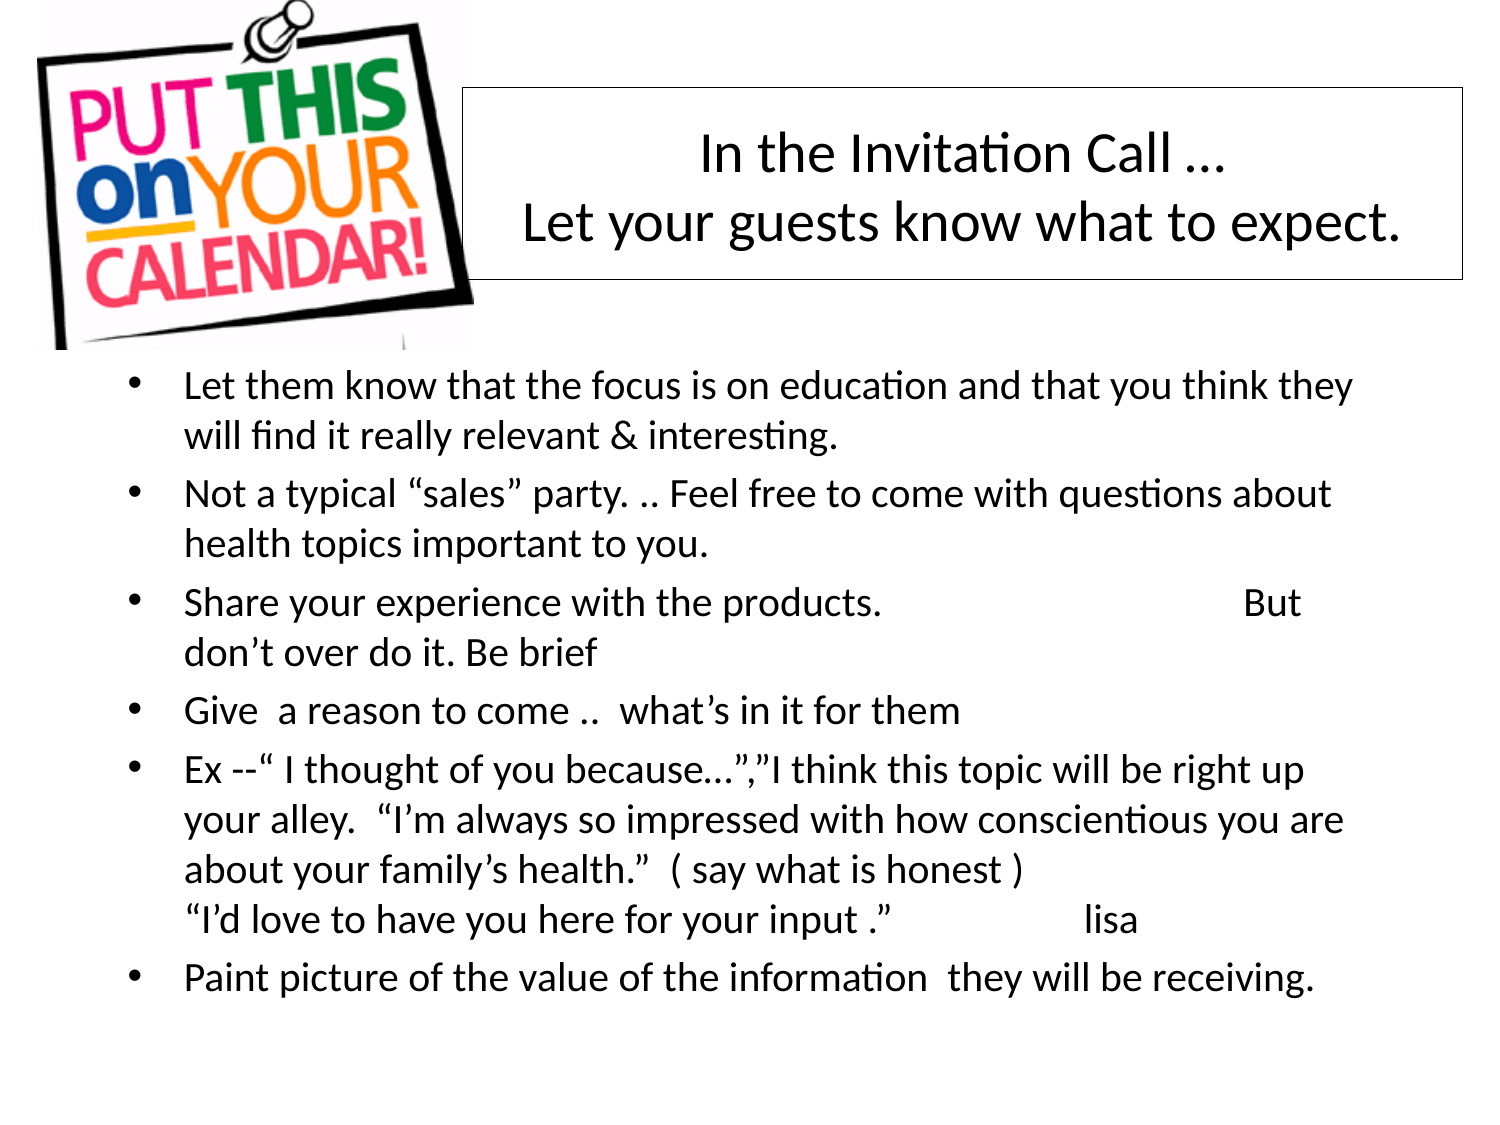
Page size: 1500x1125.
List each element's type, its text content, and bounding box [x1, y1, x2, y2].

picture [37, 0, 474, 351]
title In the Invitation Call … Let your guests know what to expect. [477, 87, 1463, 280]
list Let them know that the focus is on education and that you think they will find it really relevant & interesting. Not a typical “sales” party. .. Feel free to come with questions about health topics important to you. Share your experience with the products. But don’t over do it. Be brief Give a reason to come .. what’s in it for them Ex --“ I thought of you because…”,”I think this topic will be right up your alley. “I’m always so impressed with how conscientious you are about your family’s health.” ( say what is honest ) “I’d love to have you here for your input .” lisa Paint picture of the value of the information they will be receiving. [112, 350, 1400, 1088]
